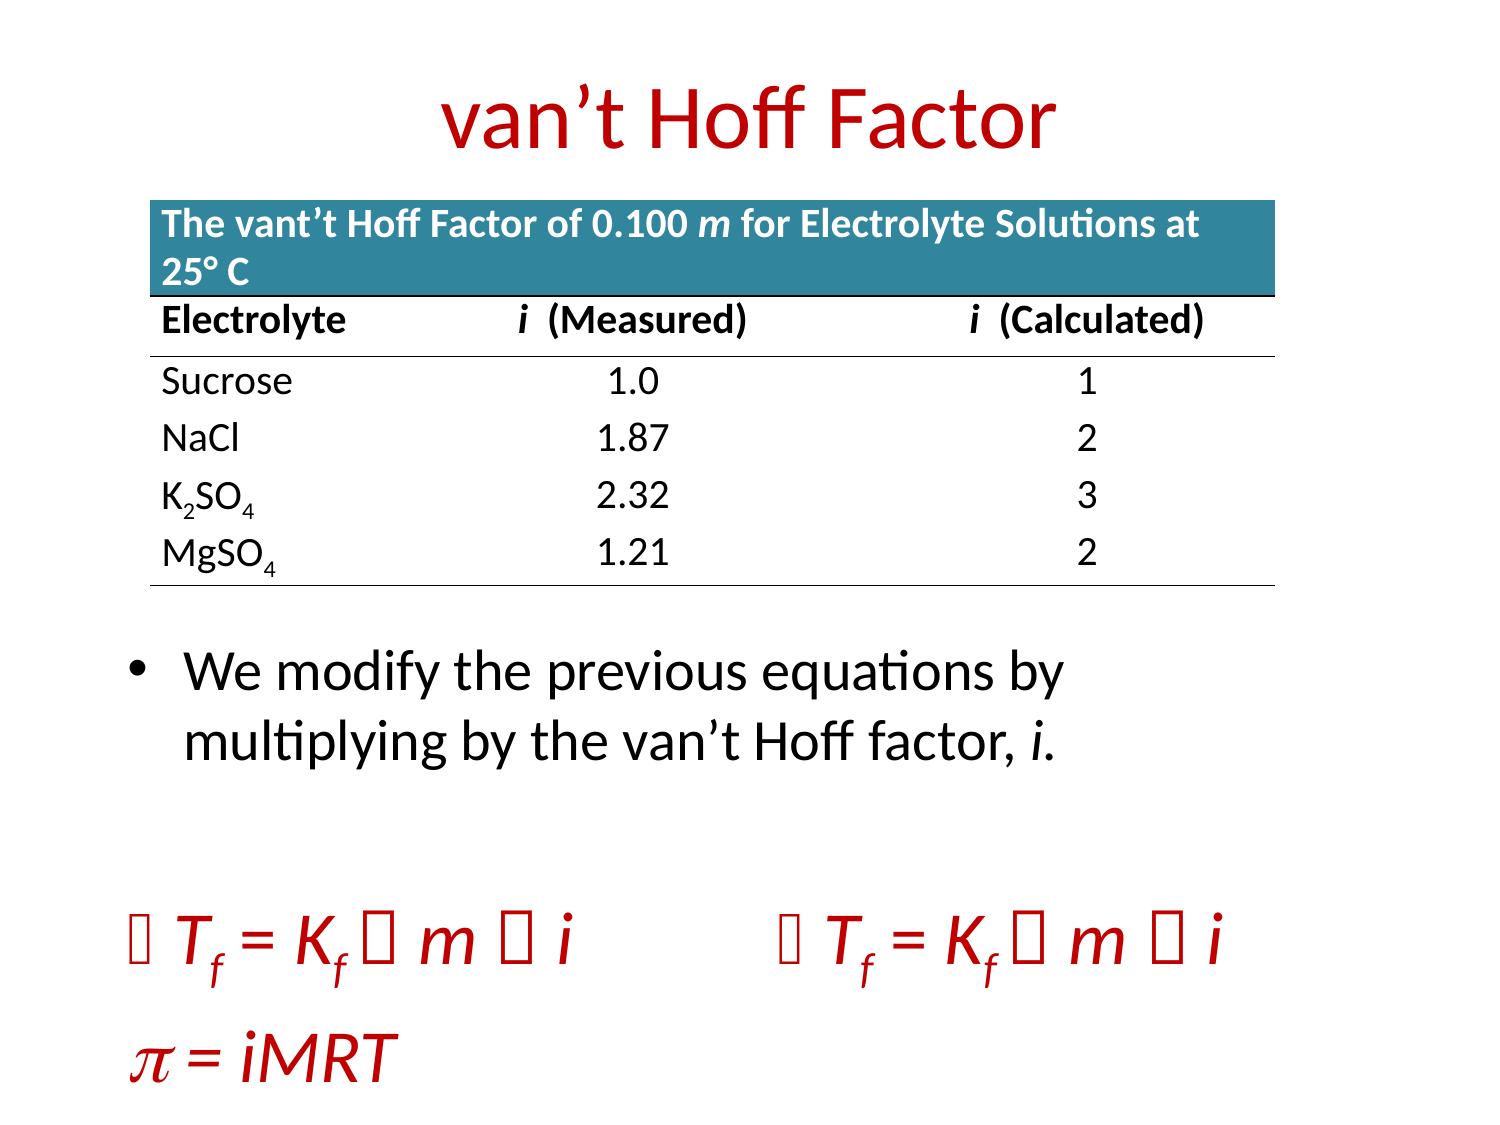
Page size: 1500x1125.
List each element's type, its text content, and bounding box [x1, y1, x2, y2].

table_cell i (Measured) [366, 297, 900, 356]
table_cell K2SO4 [150, 471, 366, 528]
table_cell 1.21 [366, 528, 900, 585]
table_cell 2 [900, 528, 1275, 585]
table_cell 1 [900, 357, 1275, 414]
table_cell 1.0 [366, 357, 900, 414]
table_cell NaCl [150, 414, 366, 471]
table_cell 1.87 [366, 414, 900, 471]
table_cell Electrolyte [150, 297, 366, 356]
text_box We modify the previous equations by multiplying by the van’t Hoff factor, i. Tf = Kf  m  i Tf = Kf  m  i  = iMRT [112, 624, 1325, 1038]
table_cell 3 [900, 471, 1275, 528]
table_cell 2 [900, 414, 1275, 471]
table_cell i (Calculated) [900, 297, 1275, 356]
table_cell 2.32 [366, 471, 900, 528]
table_cell MgSO4 [150, 528, 366, 585]
table_cell Sucrose [150, 357, 366, 414]
text_box van’t Hoff Factor [112, 50, 1388, 238]
table_header The vant’t Hoff Factor of 0.100 m for Electrolyte Solutions at 25° C [150, 200, 1275, 295]
